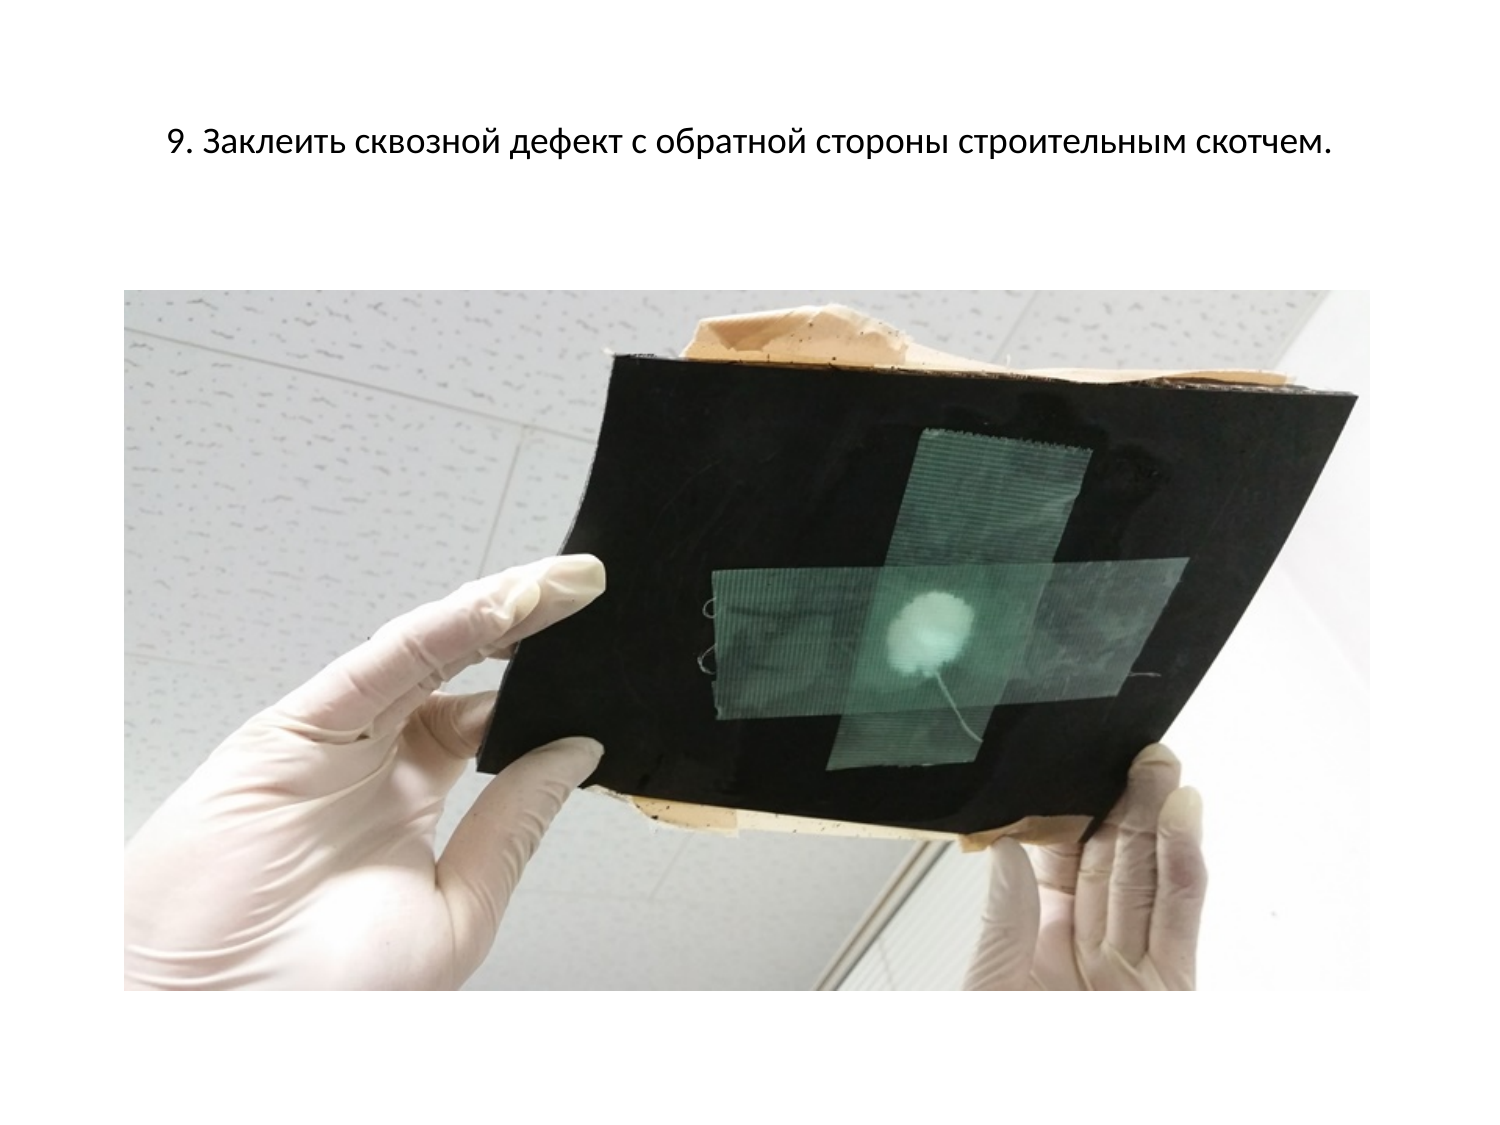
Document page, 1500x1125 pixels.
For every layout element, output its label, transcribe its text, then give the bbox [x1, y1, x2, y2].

picture [124, 290, 1370, 991]
title 9. Заклеить сквозной дефект с обратной стороны строительным скотчем. [75, 45, 1425, 233]
